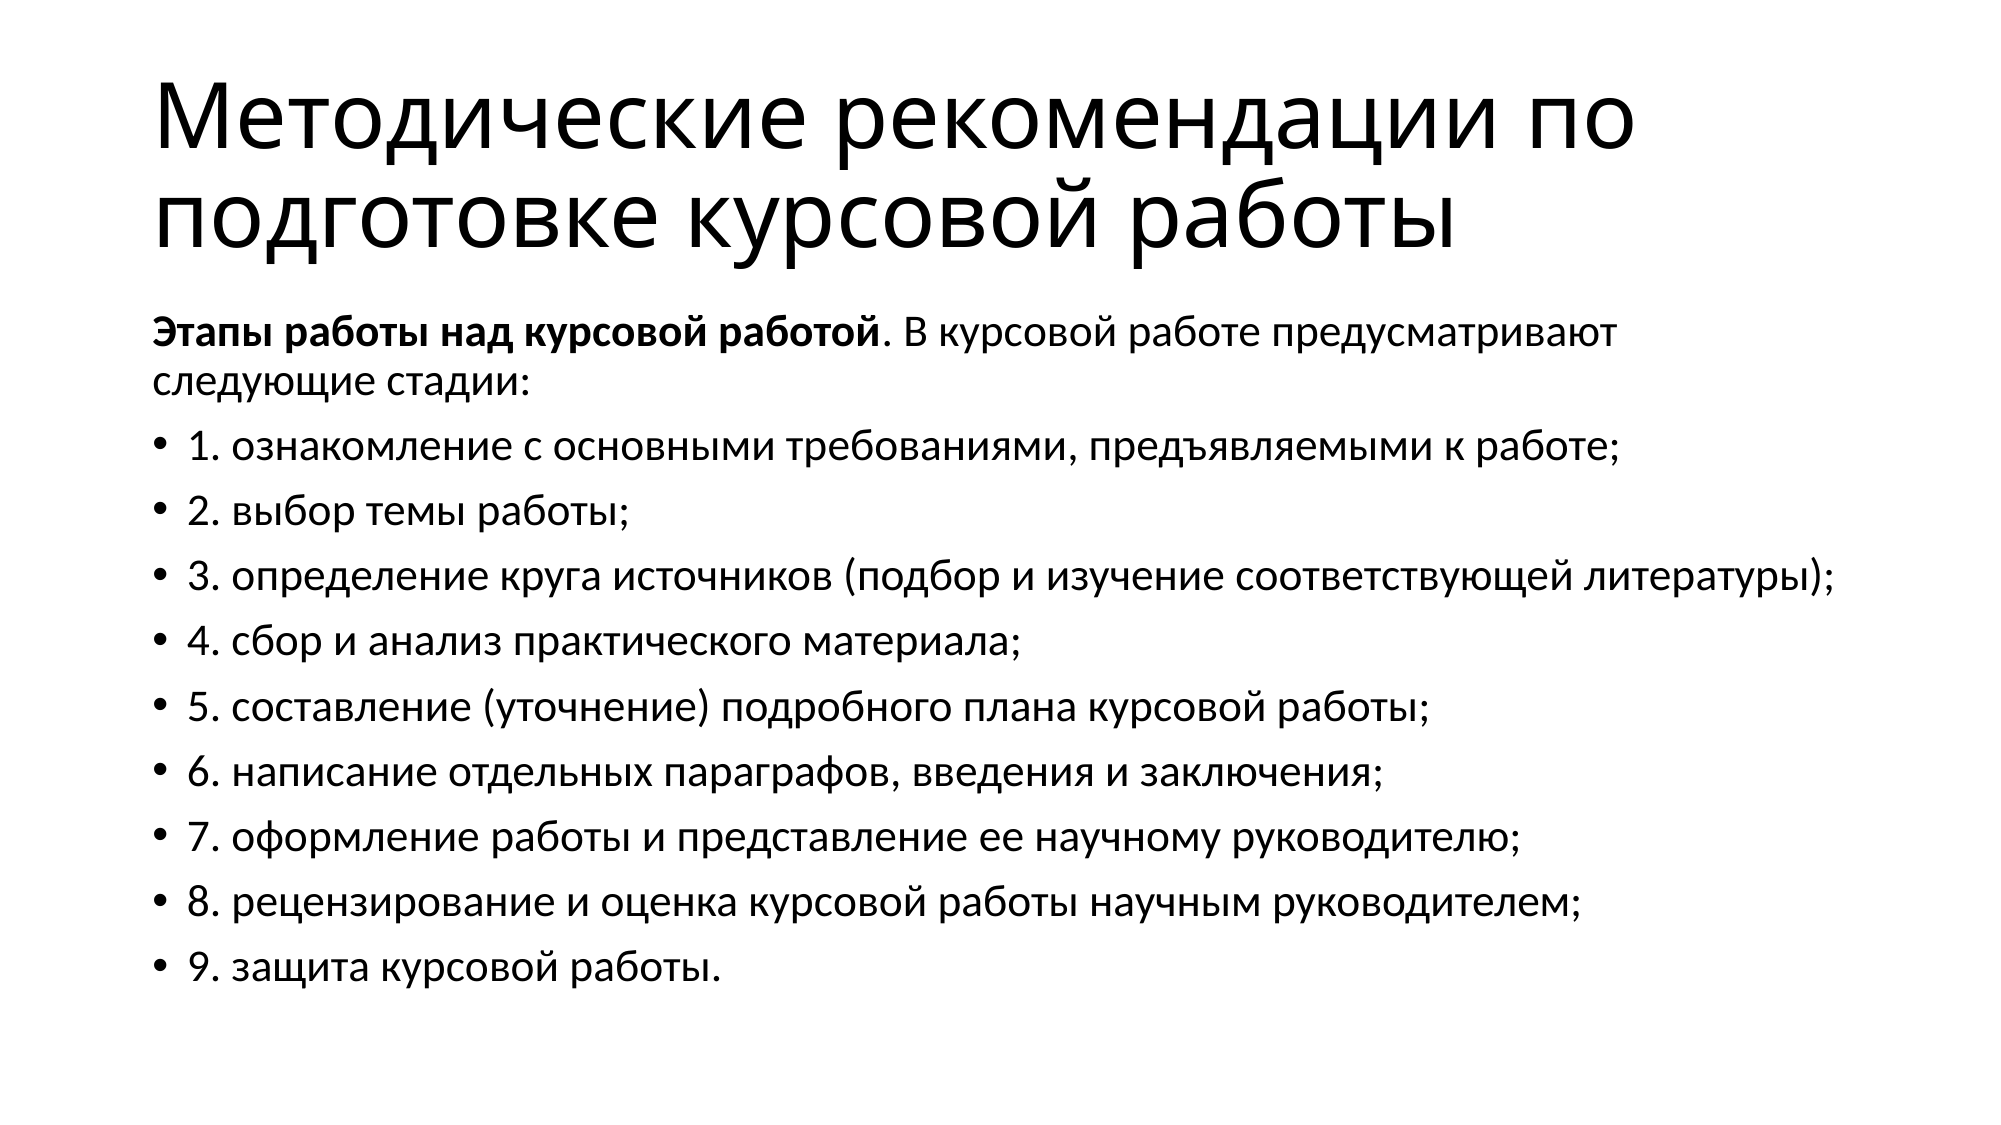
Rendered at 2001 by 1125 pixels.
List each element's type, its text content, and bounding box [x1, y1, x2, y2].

list Этапы работы над курсовой работой. В курсовой работе предусматривают следующие стадии: 1. ознакомление с основными требованиями, предъявляемыми к работе; 2. выбор темы работы; 3. определение круга источников (подбор и изучение соответствующей литературы); 4. сбор и анализ практического материала; 5. составление (уточнение) подробного плана курсовой работы; 6. написание отдельных параграфов, введения и заключения; 7. оформление работы и представление ее научному руководителю; 8. рецензирование и оценка курсовой работы научным руководителем; 9. защита курсовой работы. [137, 299, 1863, 1014]
title Методические рекомендации по подготовке курсовой работы [137, 59, 1863, 278]
